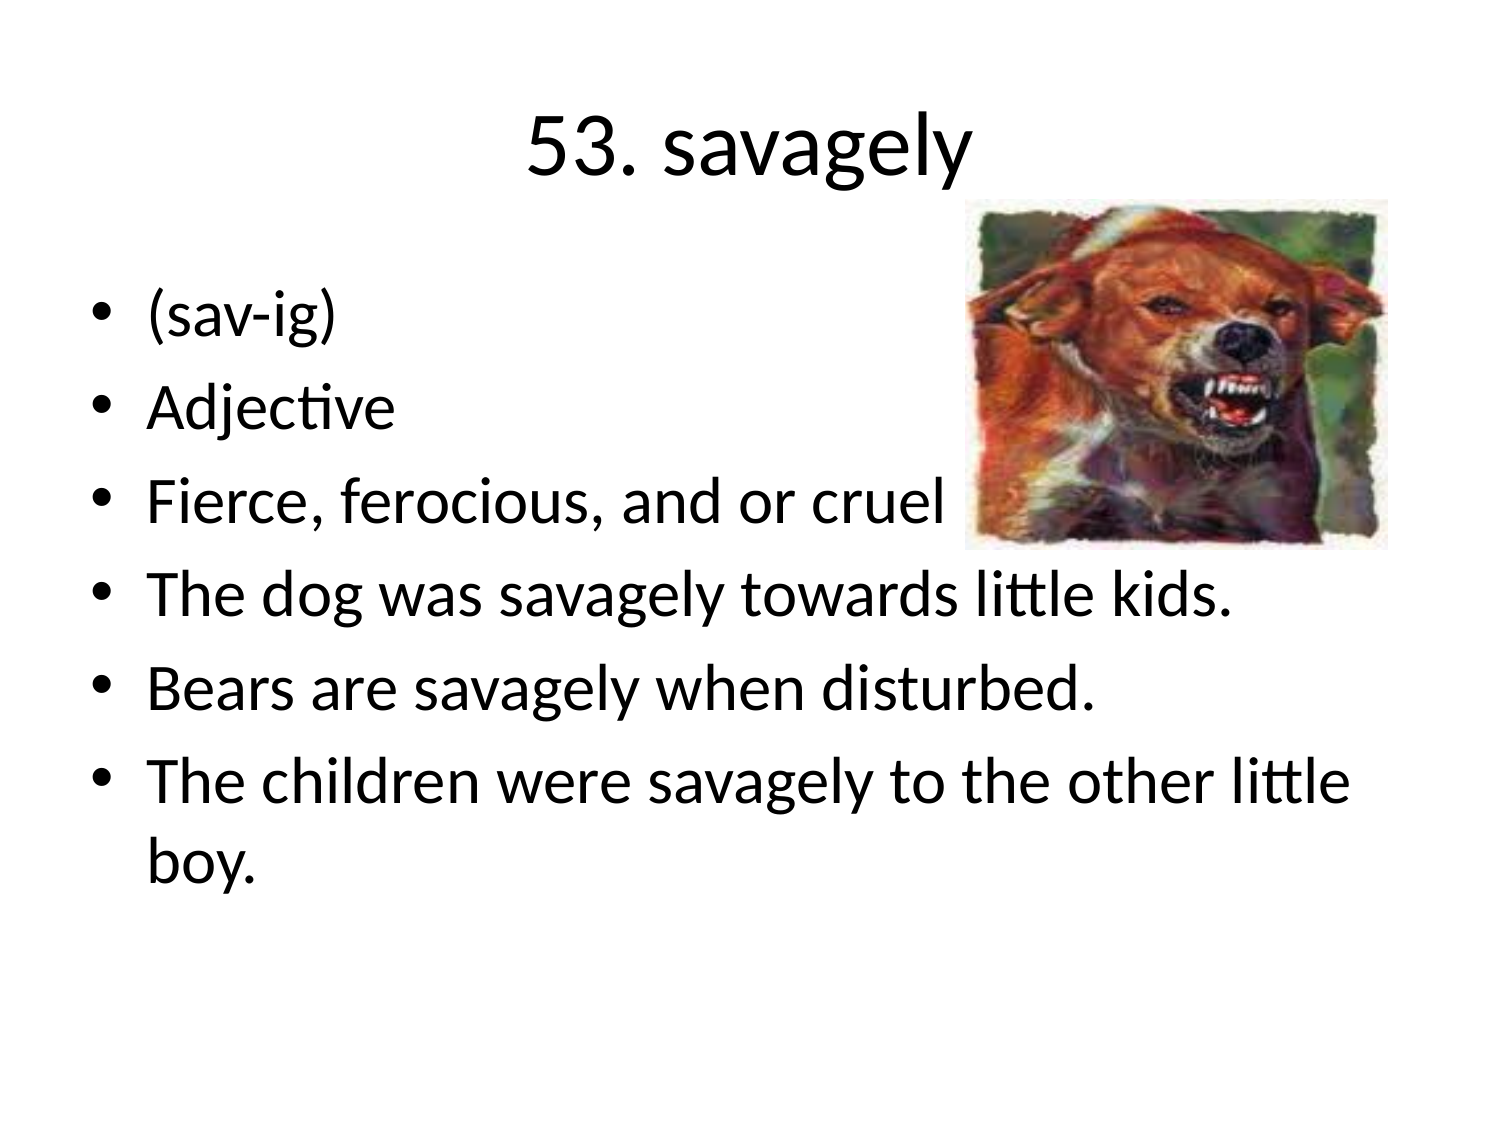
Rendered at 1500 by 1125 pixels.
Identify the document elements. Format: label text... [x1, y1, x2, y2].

picture [965, 199, 1388, 551]
title 53. savagely [74, 44, 1426, 233]
list (sav-ig) Adjective Fierce, ferocious, and or cruel The dog was savagely towards little kids. Bears are savagely when disturbed. The children were savagely to the other little boy. [74, 262, 1426, 1006]
